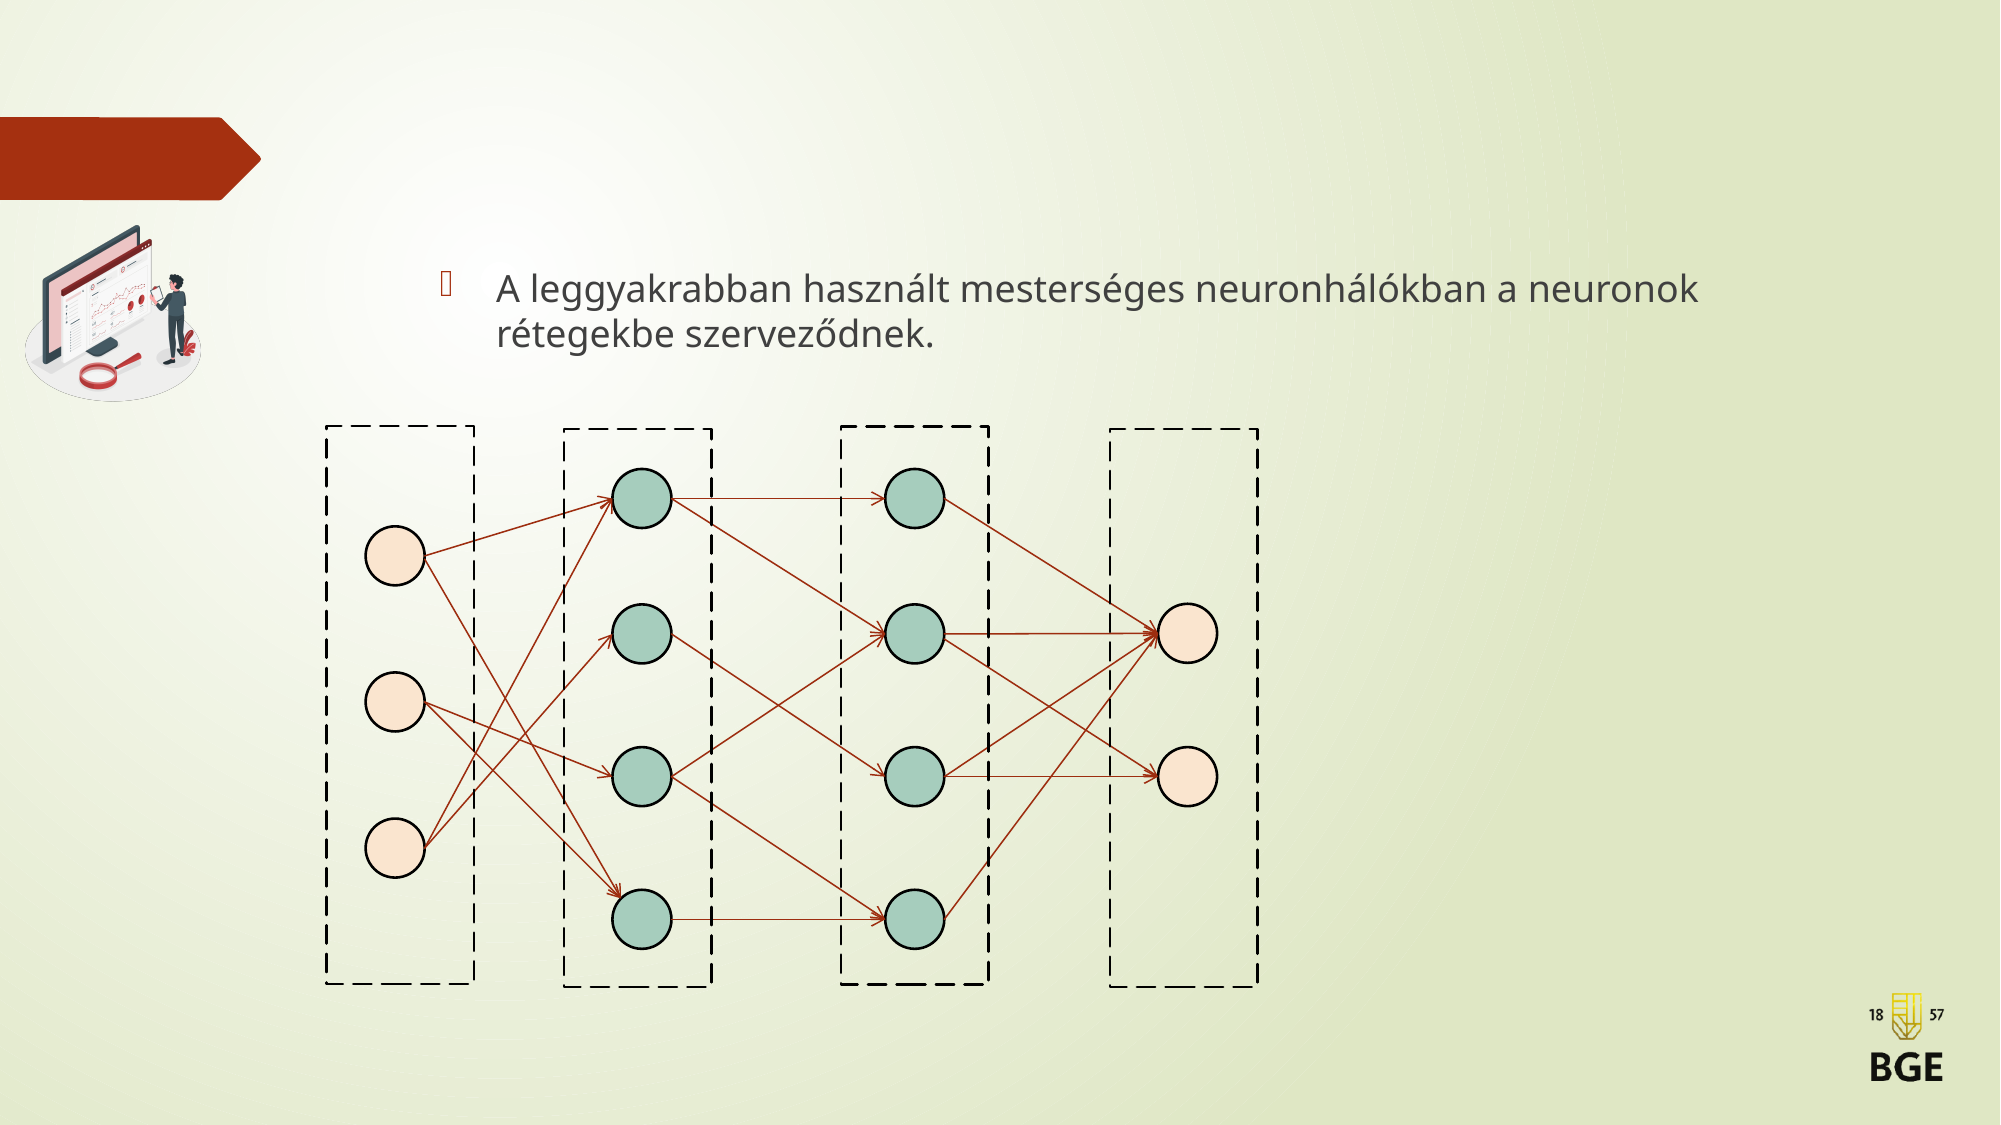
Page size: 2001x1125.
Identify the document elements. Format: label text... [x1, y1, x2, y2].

list A leggyakrabban használt mesterséges neuronhálókban a neuronok rétegekbe szerveződnek. [424, 257, 1888, 535]
text_box [325, 425, 475, 985]
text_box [424, 701, 622, 899]
text_box [563, 428, 713, 988]
text_box [1109, 428, 1259, 988]
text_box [944, 633, 1159, 920]
picture [1853, 984, 1958, 1090]
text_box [671, 633, 886, 776]
picture [17, 217, 208, 408]
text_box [671, 498, 886, 633]
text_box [944, 498, 1159, 632]
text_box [424, 498, 613, 849]
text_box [671, 776, 886, 919]
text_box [617, 558, 622, 701]
text_box [840, 425, 990, 986]
